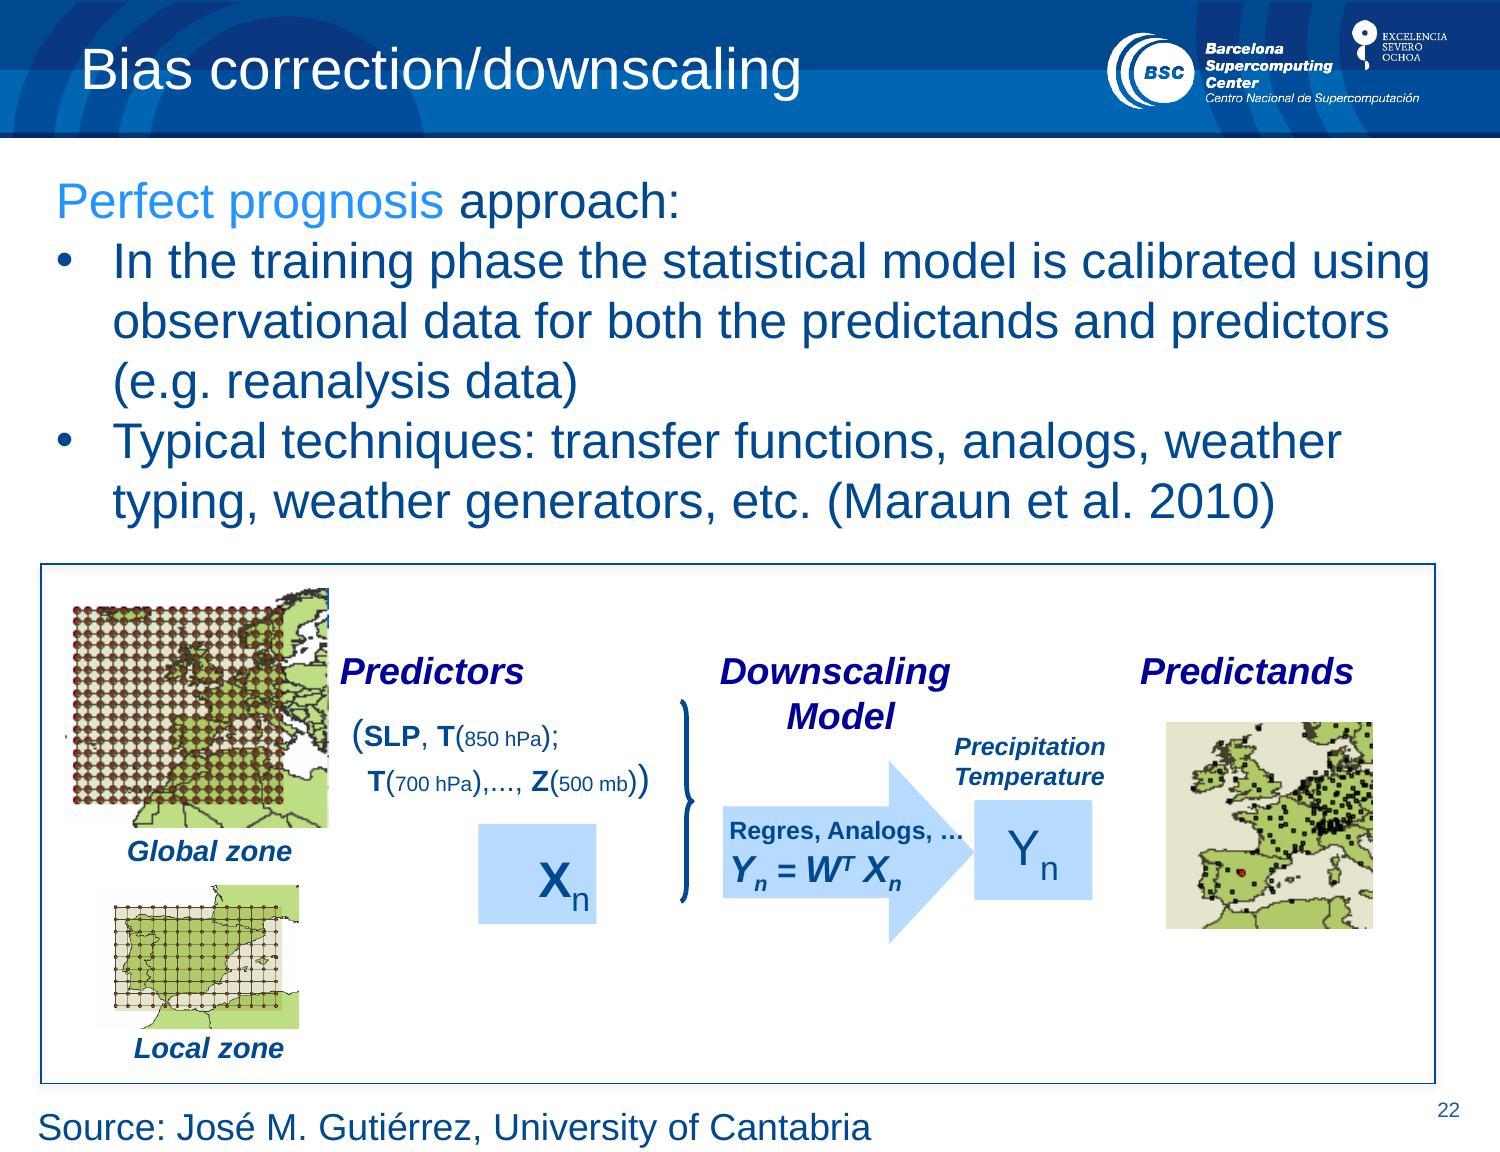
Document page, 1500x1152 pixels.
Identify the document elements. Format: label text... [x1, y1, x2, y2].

text_box Perfect prognosis approach: In the training phase the statistical model is calibrated using observational data for both the predictands and predictors (e.g. reanalysis data) Typical techniques: transfer functions, analogs, weather typing, weather generators, etc. (Maraun et al. 2010) [41, 161, 1459, 537]
text_box [41, 564, 1436, 1084]
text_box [64, 588, 1376, 1073]
text_box Source: José M. Gutiérrez, University of Cantabria [22, 1095, 888, 1152]
picture [0, 0, 1500, 138]
title Bias correction/downscaling [65, 23, 1081, 138]
